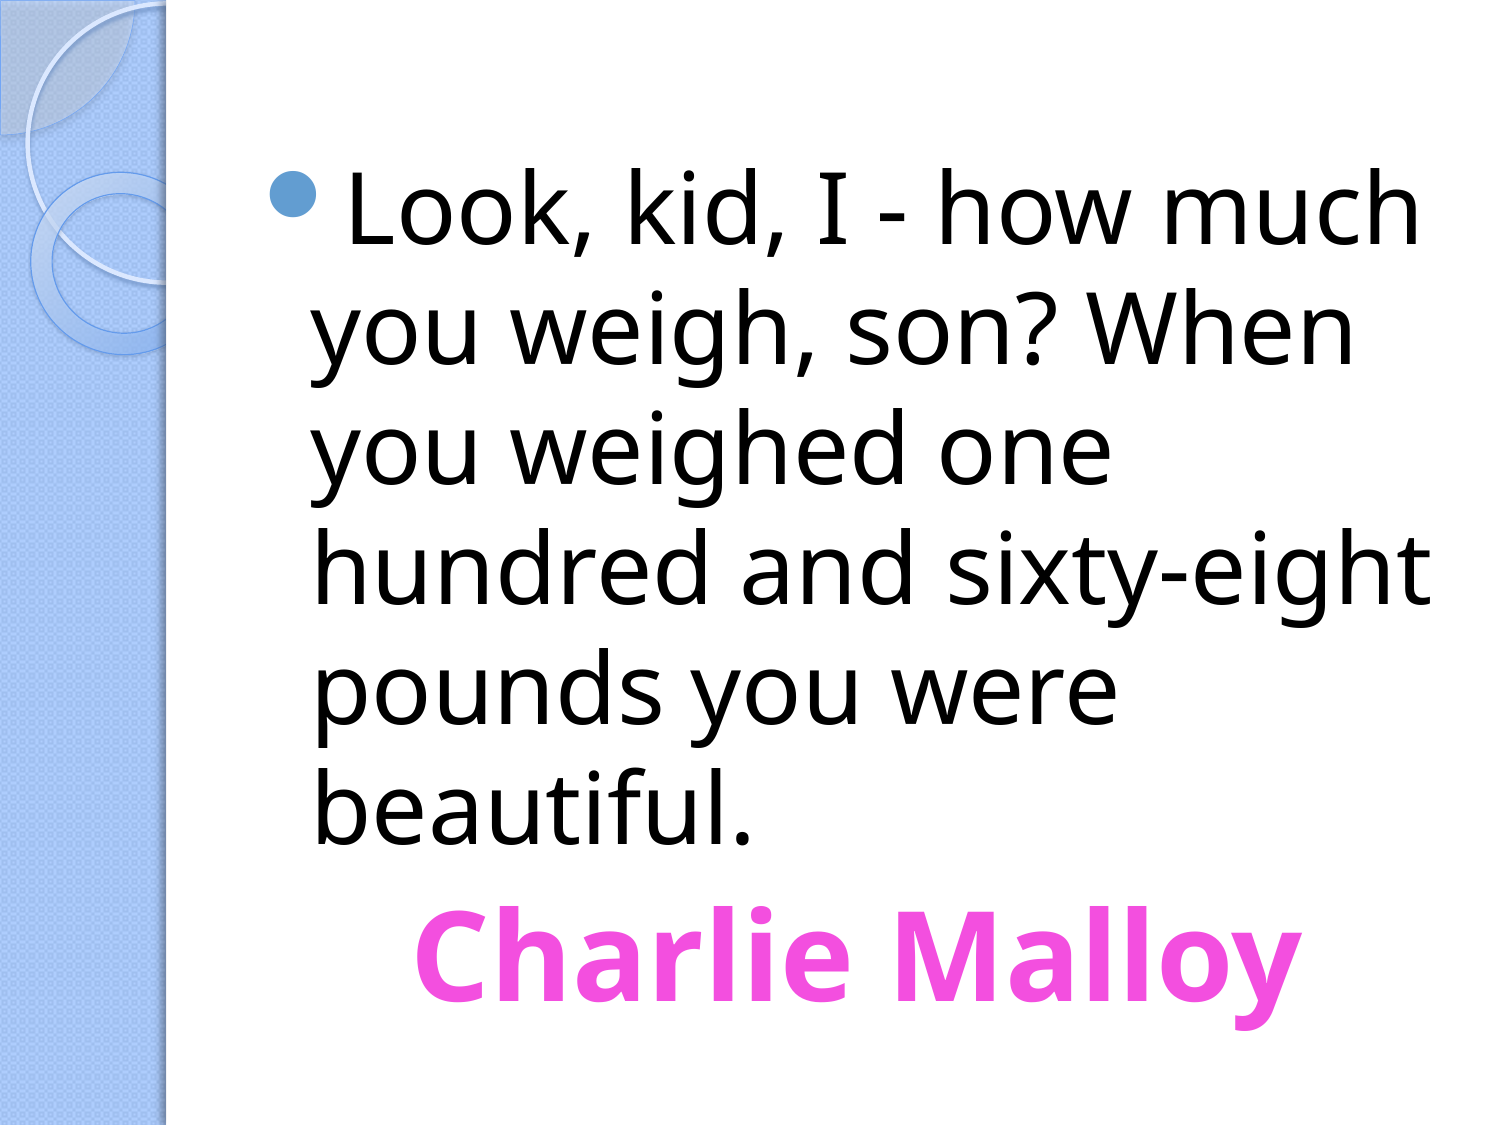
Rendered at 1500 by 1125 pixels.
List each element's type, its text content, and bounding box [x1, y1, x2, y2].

list Look, kid, I - how much you weigh, son? When you weighed one hundred and sixty-eight pounds you were beautiful. Charlie Malloy [235, 137, 1466, 1025]
